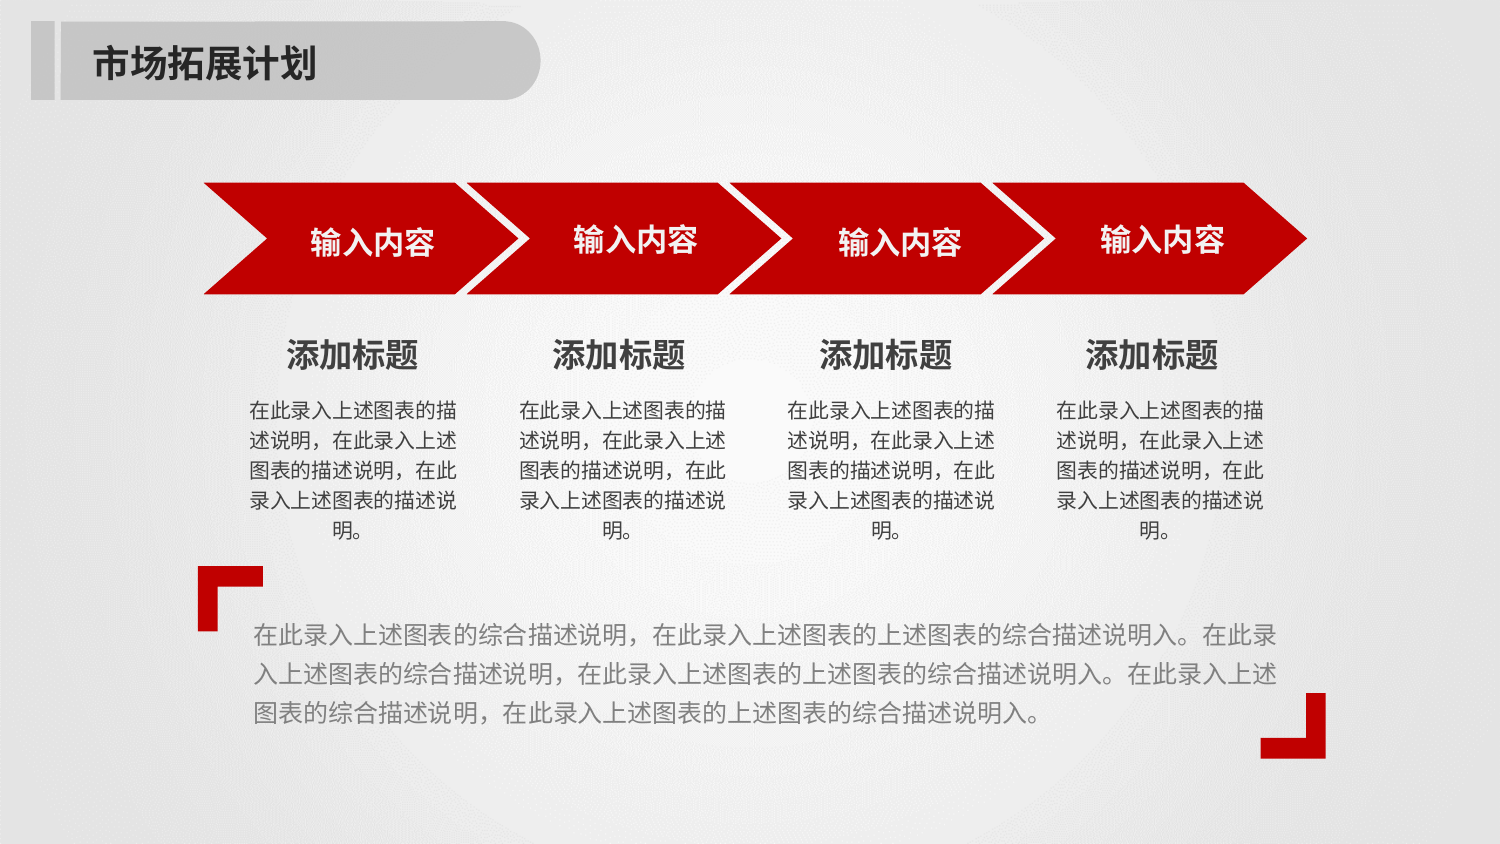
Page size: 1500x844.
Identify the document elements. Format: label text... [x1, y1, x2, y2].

text_box 添加标题 [274, 328, 431, 380]
text_box 添加标题 [807, 328, 964, 380]
text_box [1260, 693, 1326, 759]
text_box 在此录入上述图表的描述说明，在此录入上述图表的描述说明，在此录入上述图表的描述说明。 [235, 387, 471, 549]
text_box [29, 19, 57, 102]
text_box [729, 182, 1045, 295]
text_box 市场拓展计划 [81, 34, 549, 91]
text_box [520, 182, 728, 295]
text_box 添加标题 [541, 328, 697, 380]
text_box 添加标题 [1074, 328, 1231, 380]
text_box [203, 182, 519, 295]
text_box [197, 566, 263, 632]
text_box 在此录入上述图表的描述说明，在此录入上述图表的描述说明，在此录入上述图表的描述说明。 [1045, 387, 1276, 549]
text_box 在此录入上述图表的描述说明，在此录入上述图表的描述说明，在此录入上述图表的描述说明。 [775, 387, 1009, 549]
text_box [58, 19, 534, 103]
picture [0, 0, 1500, 844]
text_box 在此录入上述图表的描述说明，在此录入上述图表的描述说明，在此录入上述图表的描述说明。 [507, 387, 739, 549]
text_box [1045, 182, 1308, 295]
text_box 在此录入上述图表的综合描述说明，在此录入上述图表的上述图表的综合描述说明入。在此录入上述图表的综合描述说明，在此录入上述图表的上述图表的综合描述说明入。在此录入上述图表的综合描述说明，在此录入上述图表的上述图表的综合描述说明入。 [242, 604, 1294, 733]
